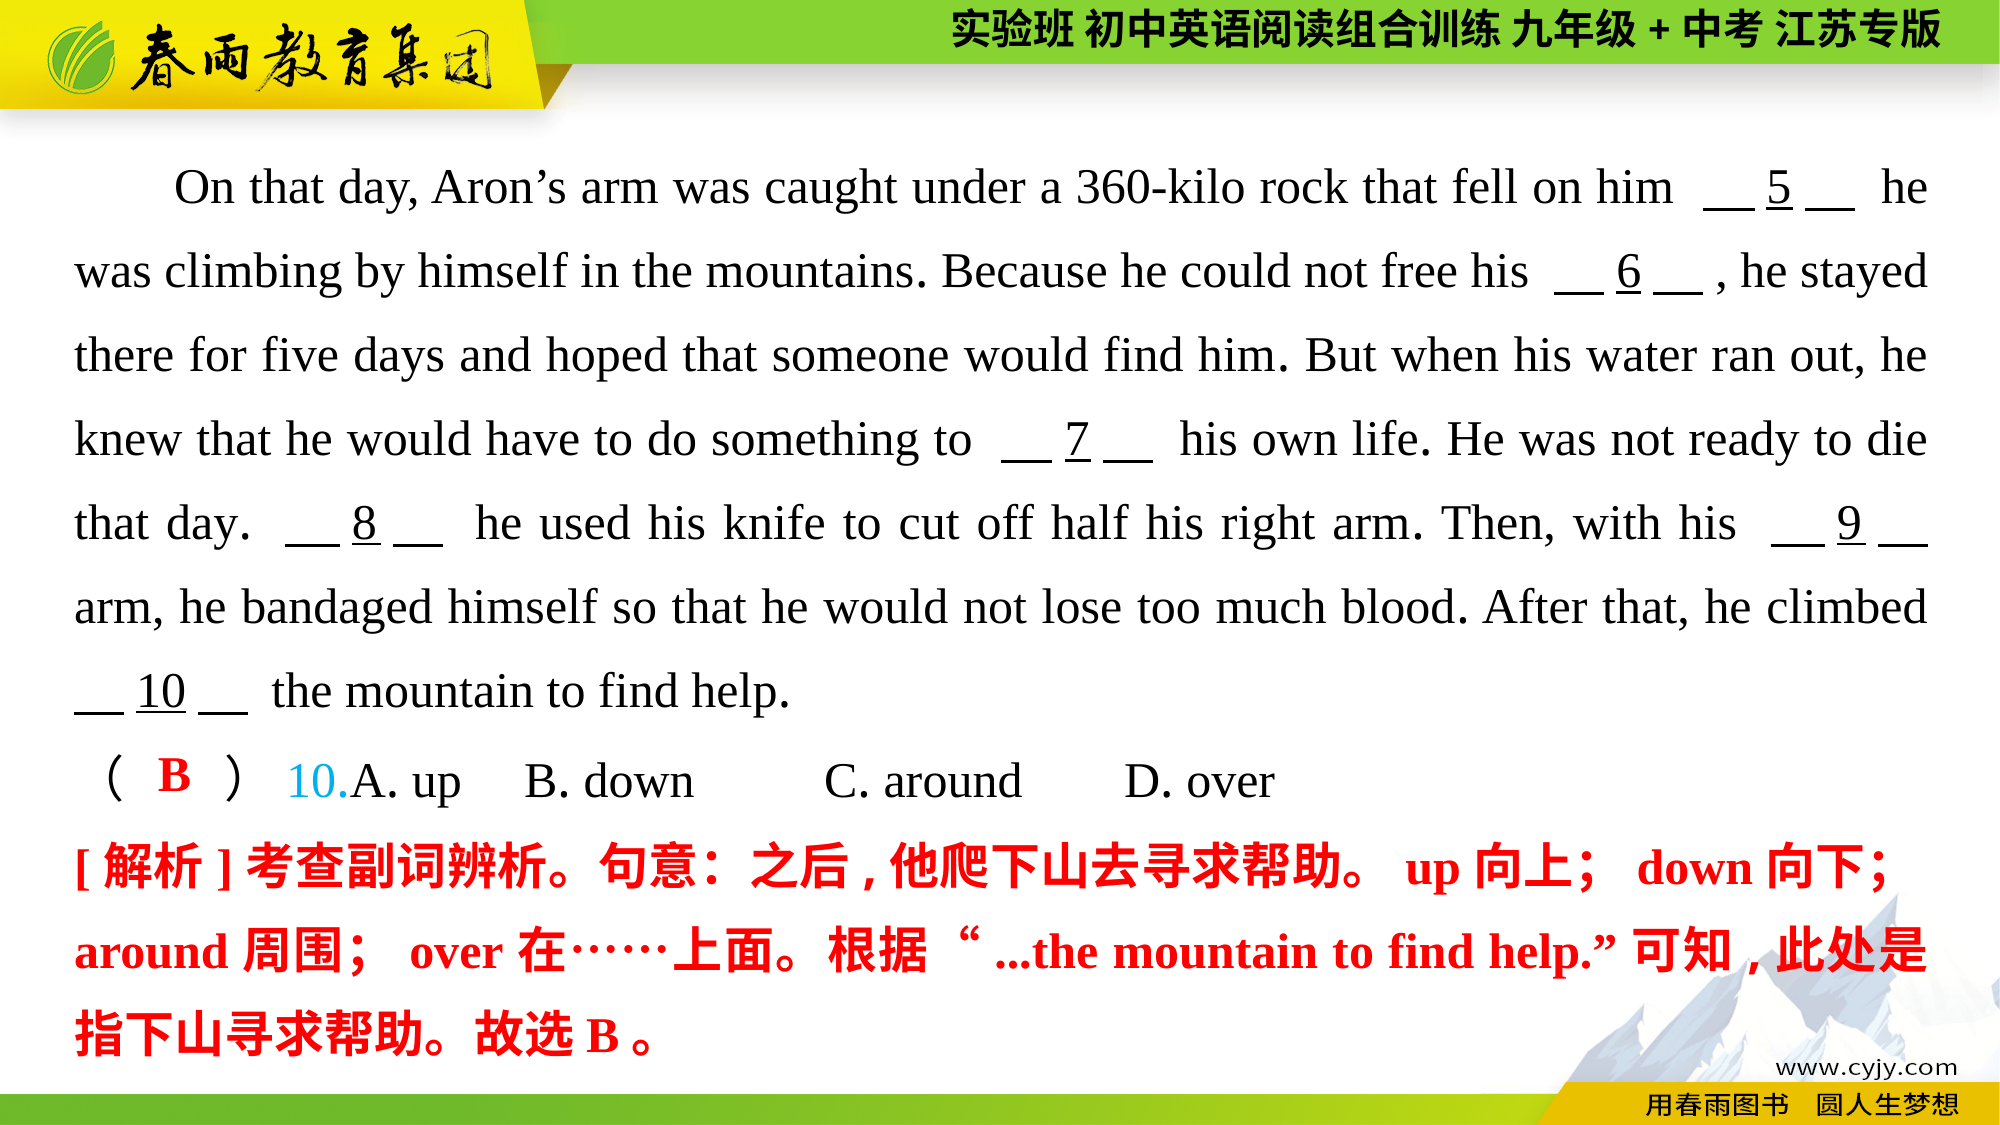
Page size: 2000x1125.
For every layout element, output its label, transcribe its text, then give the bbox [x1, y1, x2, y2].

text_box （ ）10.A. up B. down C. around D. over [207, 715, 1944, 803]
text_box （ ）10.A. up B. down C. around D. over [59, 715, 130, 803]
text_box [解析]考查副词辨析。句意：之后,他爬下山去寻求帮助。up向上；down向下；around周围；over在……上面。根据“...the mountain to find help.”可知,此处是指下山寻求帮助。故选B。 [59, 803, 1944, 1071]
picture [0, 0, 2000, 1125]
list On that day, Aron’s arm was caught under a 360-kilo rock that fell on him 5 he was climbing by himself in the mountains. Because he could not free his 6 , he stayed there for five days and hoped that someone would find him. But when his water ran out, he knew that he would have to do something to 7 his own life. He was not ready to die that day. 8 he used his knife to cut off half his right arm. Then, with his 9 arm, he bandaged himself so that he would not lose too much blood. After that, he climbed 10 the mountain to find help. [59, 122, 1944, 715]
text_box B [130, 710, 207, 803]
